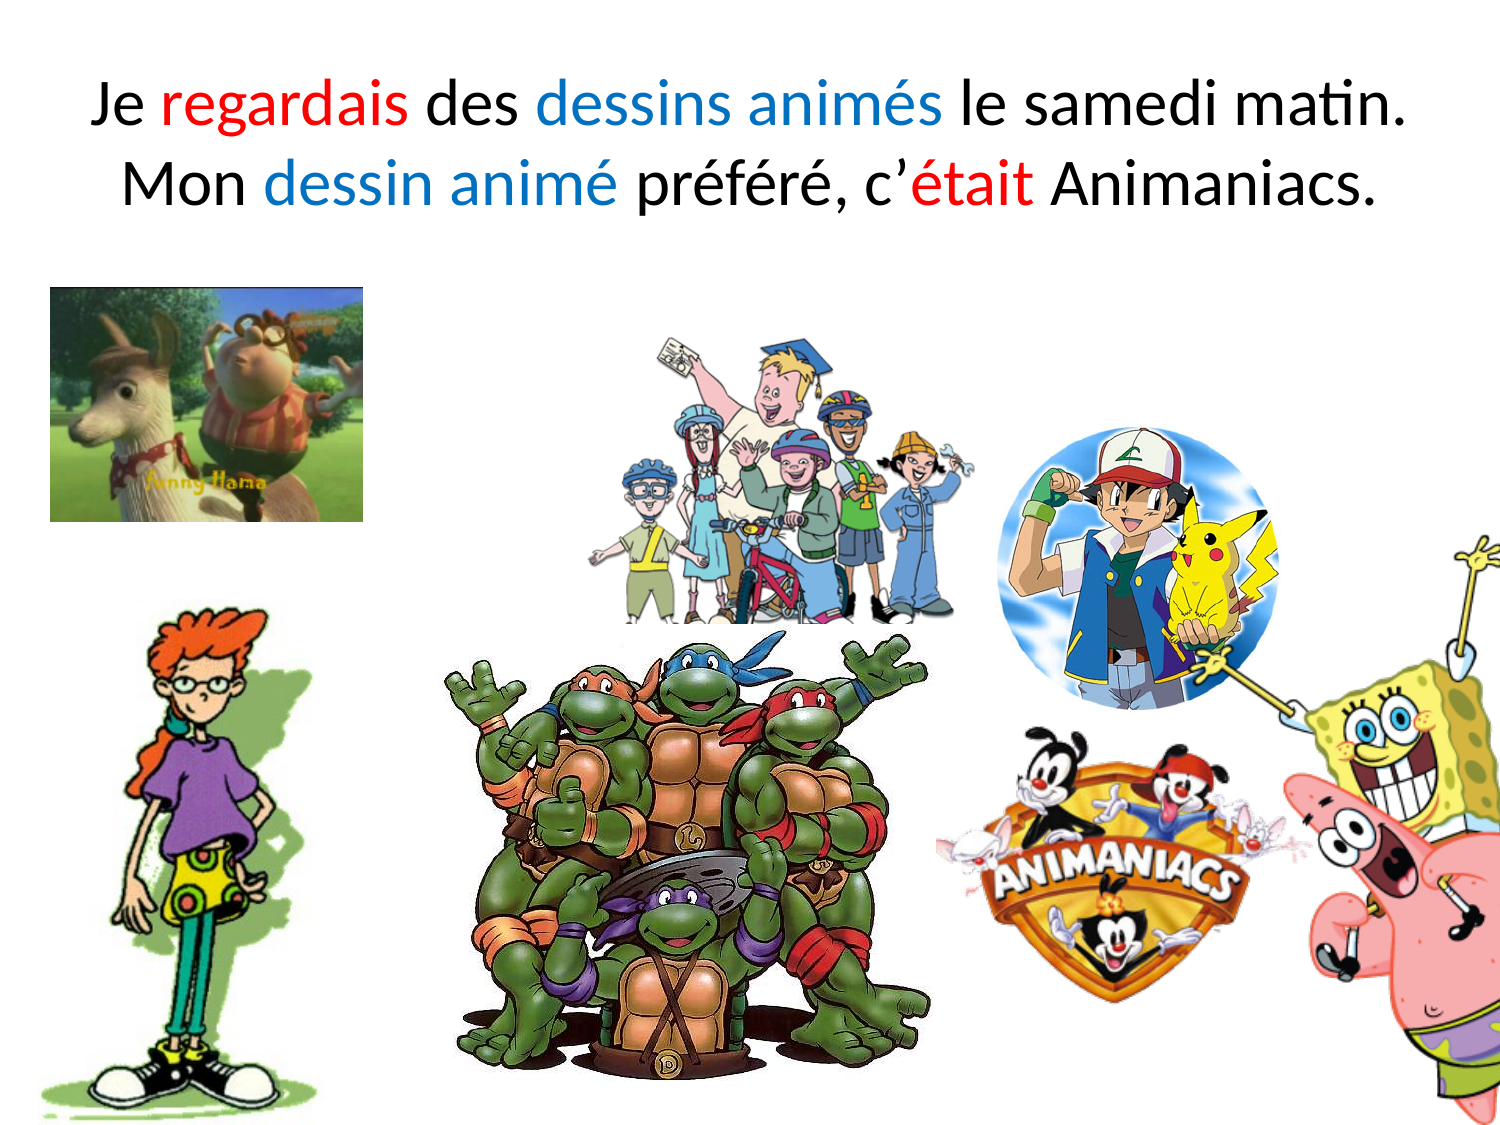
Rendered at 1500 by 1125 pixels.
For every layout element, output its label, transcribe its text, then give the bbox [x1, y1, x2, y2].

picture [49, 287, 363, 523]
picture [437, 299, 1500, 1125]
title Je regardais des dessins animés le samedi matin. Mon dessin animé préféré, c’était Animaniacs. [75, 45, 1425, 233]
picture [37, 599, 326, 1125]
